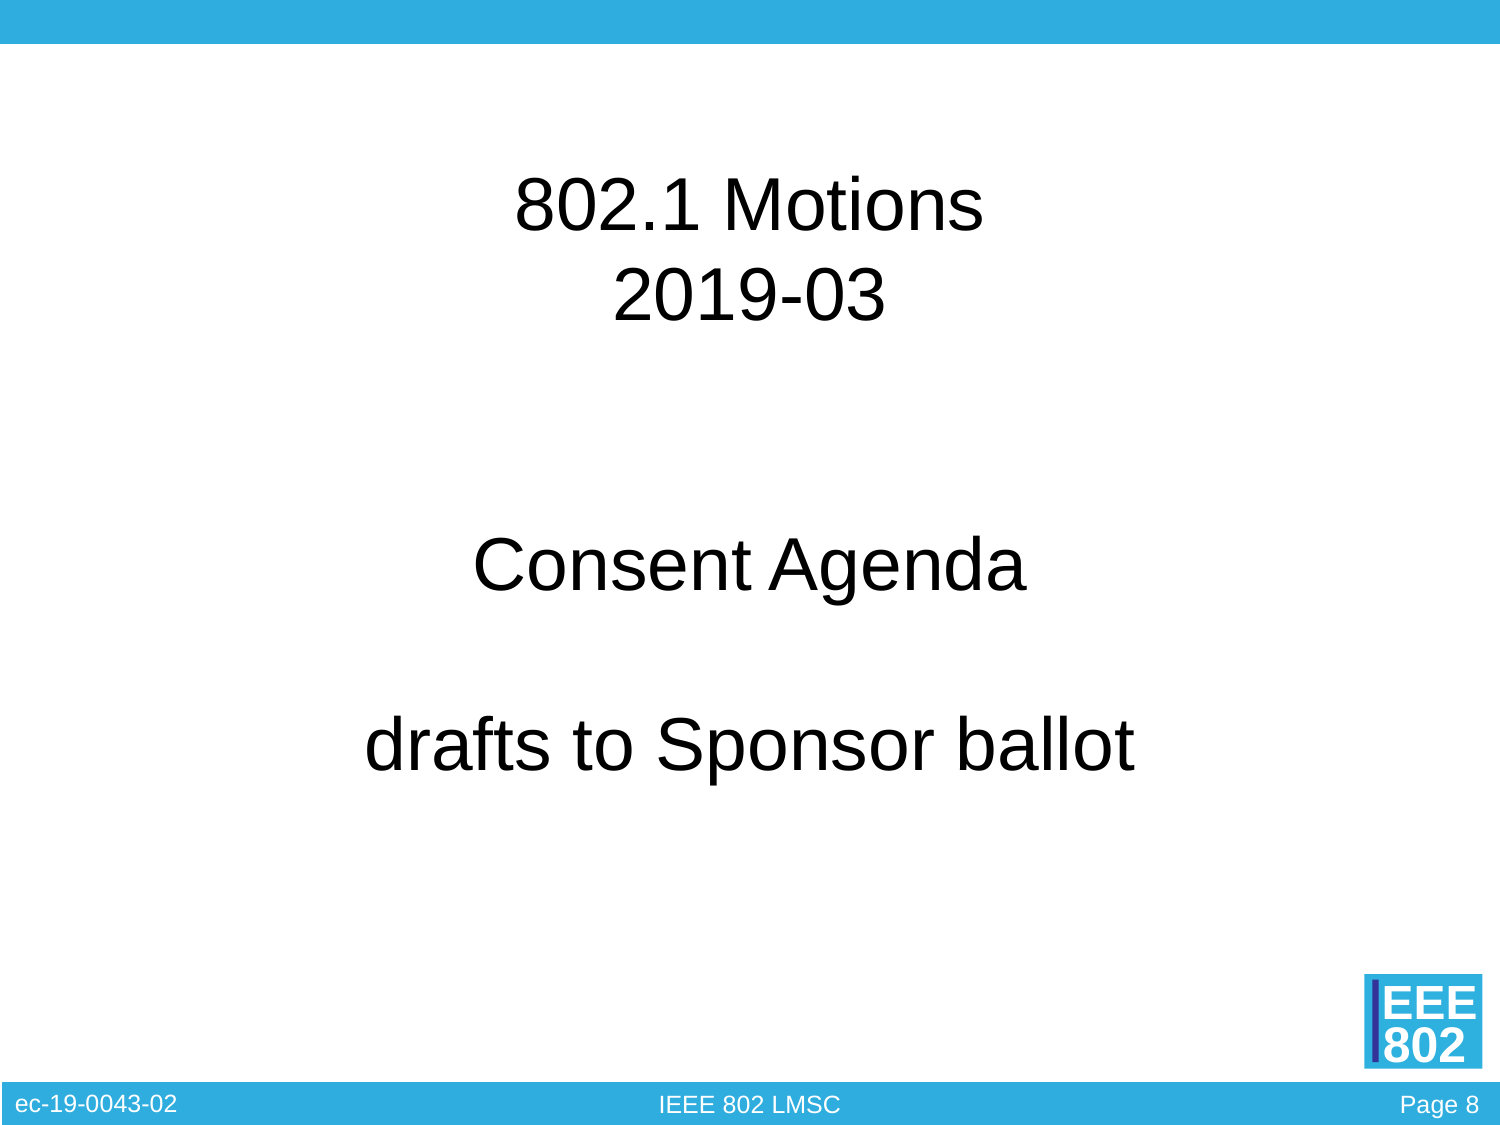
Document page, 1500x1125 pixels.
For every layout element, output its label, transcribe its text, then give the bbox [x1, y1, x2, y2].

title 802.1 Motions 2019-03 Consent Agenda drafts to Sponsor ballot [112, 349, 1388, 591]
